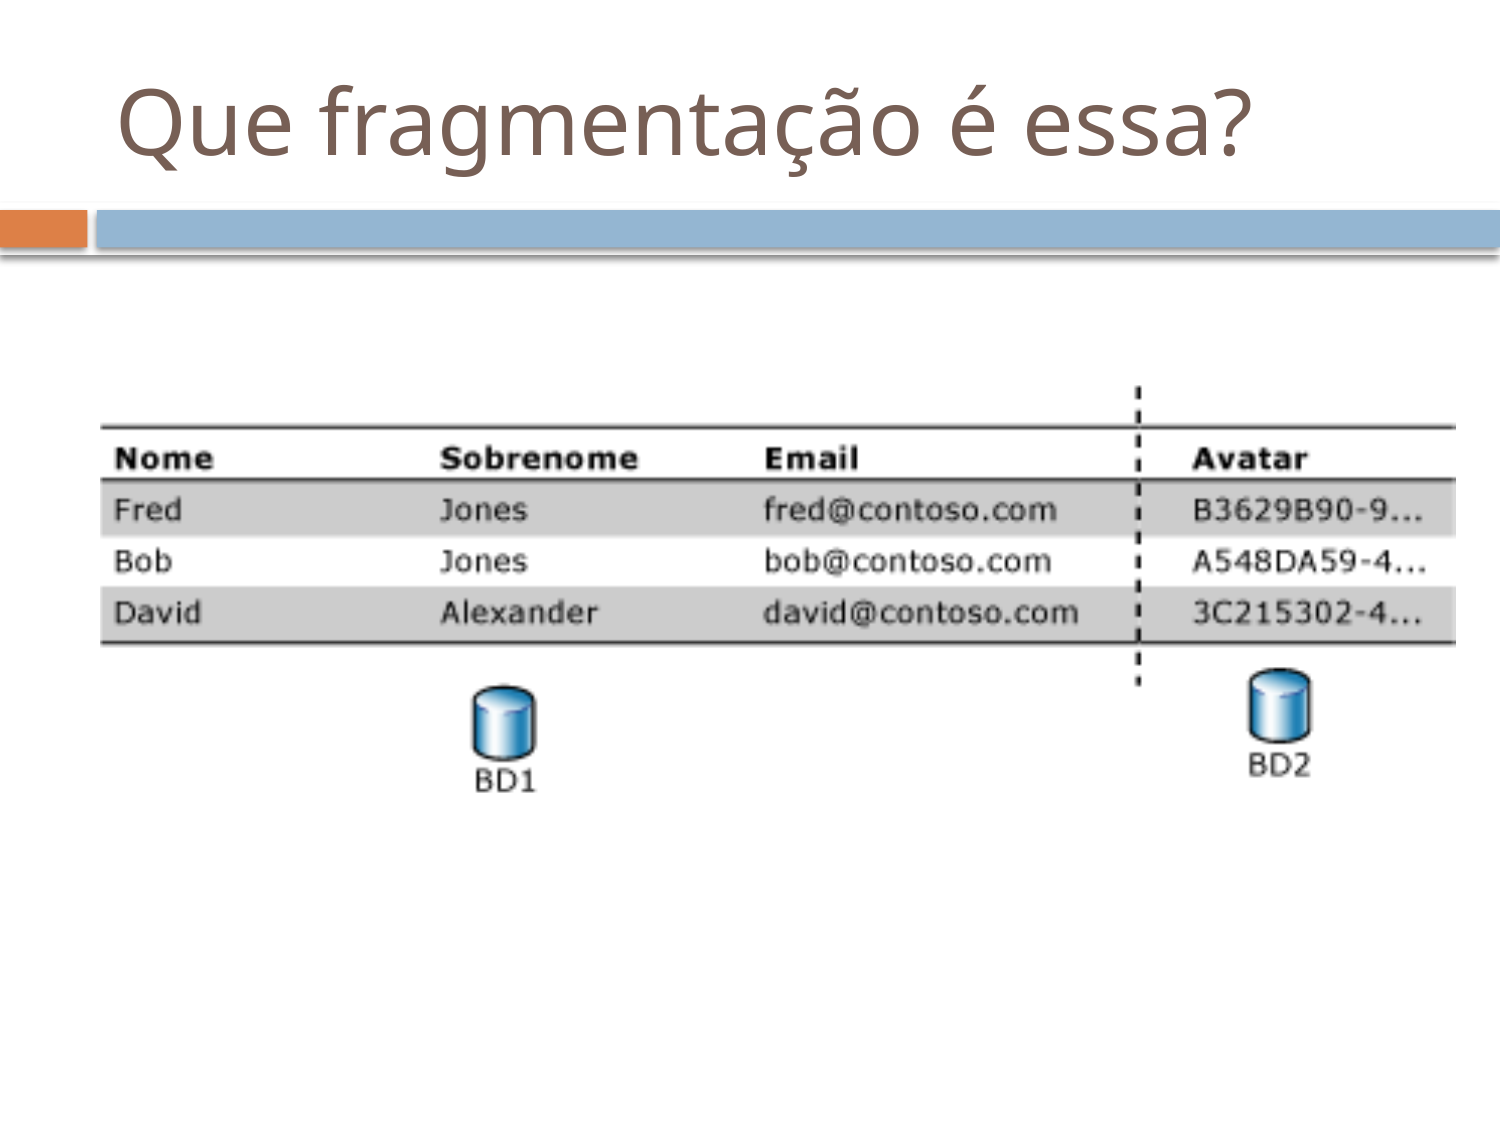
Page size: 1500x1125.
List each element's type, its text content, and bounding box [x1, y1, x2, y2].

title Que fragmentação é essa? [100, 37, 1438, 200]
picture [99, 385, 1456, 800]
